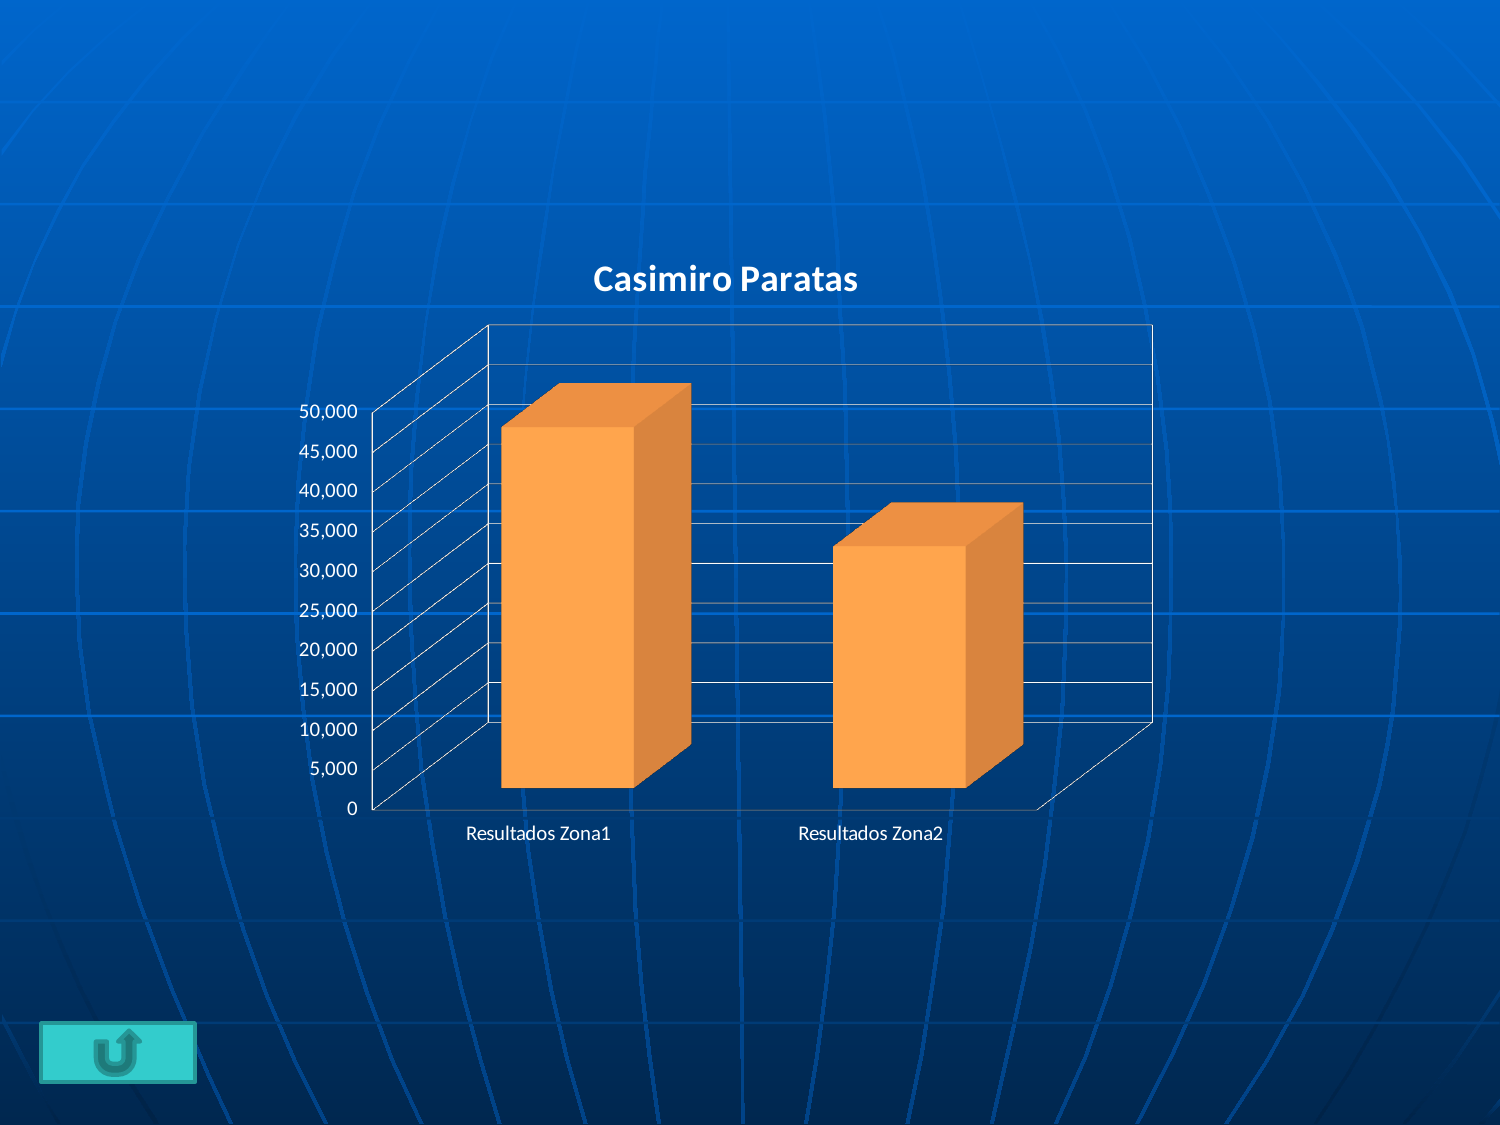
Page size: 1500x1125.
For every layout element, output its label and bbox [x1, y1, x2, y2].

chart [277, 231, 1176, 858]
text_box [39, 1021, 197, 1084]
